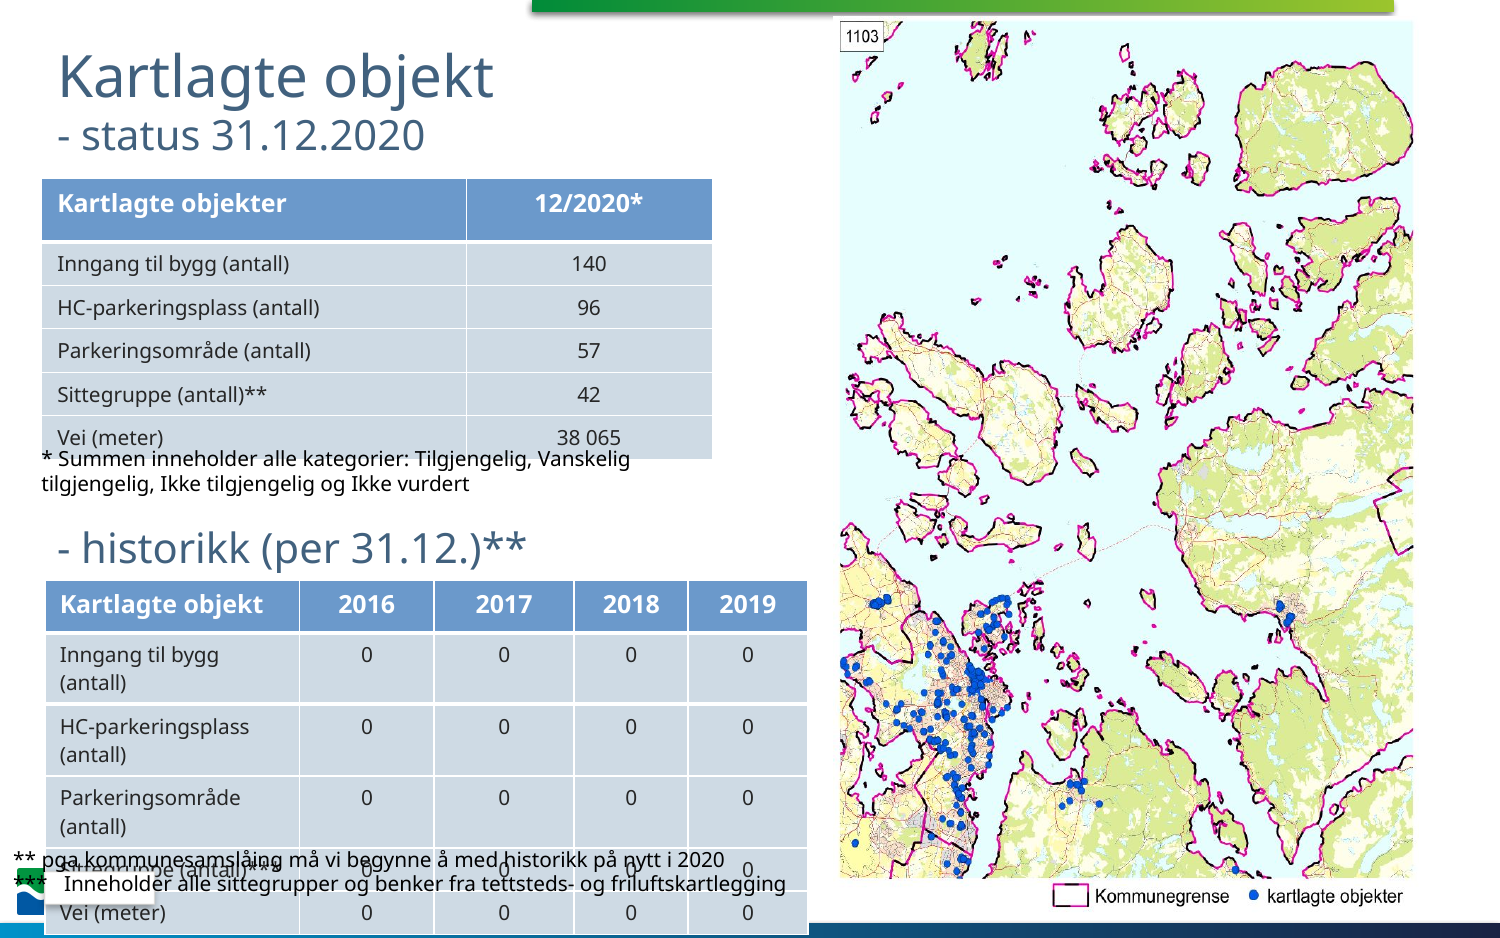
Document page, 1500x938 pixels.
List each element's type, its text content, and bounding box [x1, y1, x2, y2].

picture [833, 16, 1419, 913]
text_box * Summen inneholder alle kategorier: Tilgjengelig, Vanskelig tilgjengelig, Ikke tilgjengelig og Ikke vurdert [26, 438, 711, 504]
table_cell 38 065 [467, 416, 712, 459]
table_header Kartlagte objekter [42, 179, 466, 240]
table_header 2016 [300, 581, 433, 631]
table_header 2017 [435, 581, 573, 631]
table_cell 0 [300, 777, 433, 838]
table_header 12/2020* [467, 179, 712, 240]
table_cell 42 [467, 373, 712, 415]
table_cell 0 [689, 777, 807, 847]
table_cell Inngang til bygg (antall) [42, 244, 466, 285]
table_cell 0 [300, 706, 433, 775]
table_header 2018 [575, 581, 687, 631]
table_cell 0 [300, 635, 433, 702]
text_box - historikk (per 31.12.)** [42, 496, 828, 580]
table_header Kartlagte objekt [46, 581, 299, 631]
text_box Kartlagte objekt - status 31.12.2020 [42, 24, 828, 167]
table_cell 0 [300, 904, 433, 934]
table_cell HC-parkeringsplass (antall) [42, 286, 466, 328]
table_cell 0 [689, 635, 807, 702]
table_cell 0 [575, 777, 687, 838]
table_cell 0 [689, 892, 807, 934]
table_cell Parkeringsområde (antall) [42, 329, 466, 372]
table_cell 57 [467, 329, 712, 372]
table_cell 0 [575, 706, 687, 775]
table_cell Inngang til bygg (antall) [46, 635, 299, 702]
table_cell 0 [689, 706, 807, 775]
table_cell 0 [435, 635, 573, 702]
table_header 2019 [689, 581, 807, 631]
table_cell 0 [435, 904, 573, 934]
table_cell 0 [435, 777, 573, 838]
table_cell 0 [575, 904, 687, 934]
table_cell Vei (meter) [42, 416, 466, 438]
text_box ** pga kommunesamslåing må vi begynne å med historikk på nytt i 2020 *** Inneholder alle sittegrupper og benker fra tettsteds- og friluftskartlegging [0, 838, 802, 904]
table_cell Parkeringsområde (antall) [46, 777, 299, 838]
table_cell Vei (meter) [46, 904, 299, 934]
table_cell 0 [435, 706, 573, 775]
table_cell HC-parkeringsplass (antall) [46, 706, 299, 775]
table_cell 96 [467, 286, 712, 328]
table_cell Sittegruppe (antall)** [42, 373, 466, 415]
table_cell 0 [575, 635, 687, 702]
table_cell 0 [802, 849, 807, 890]
table_cell 140 [467, 244, 712, 285]
